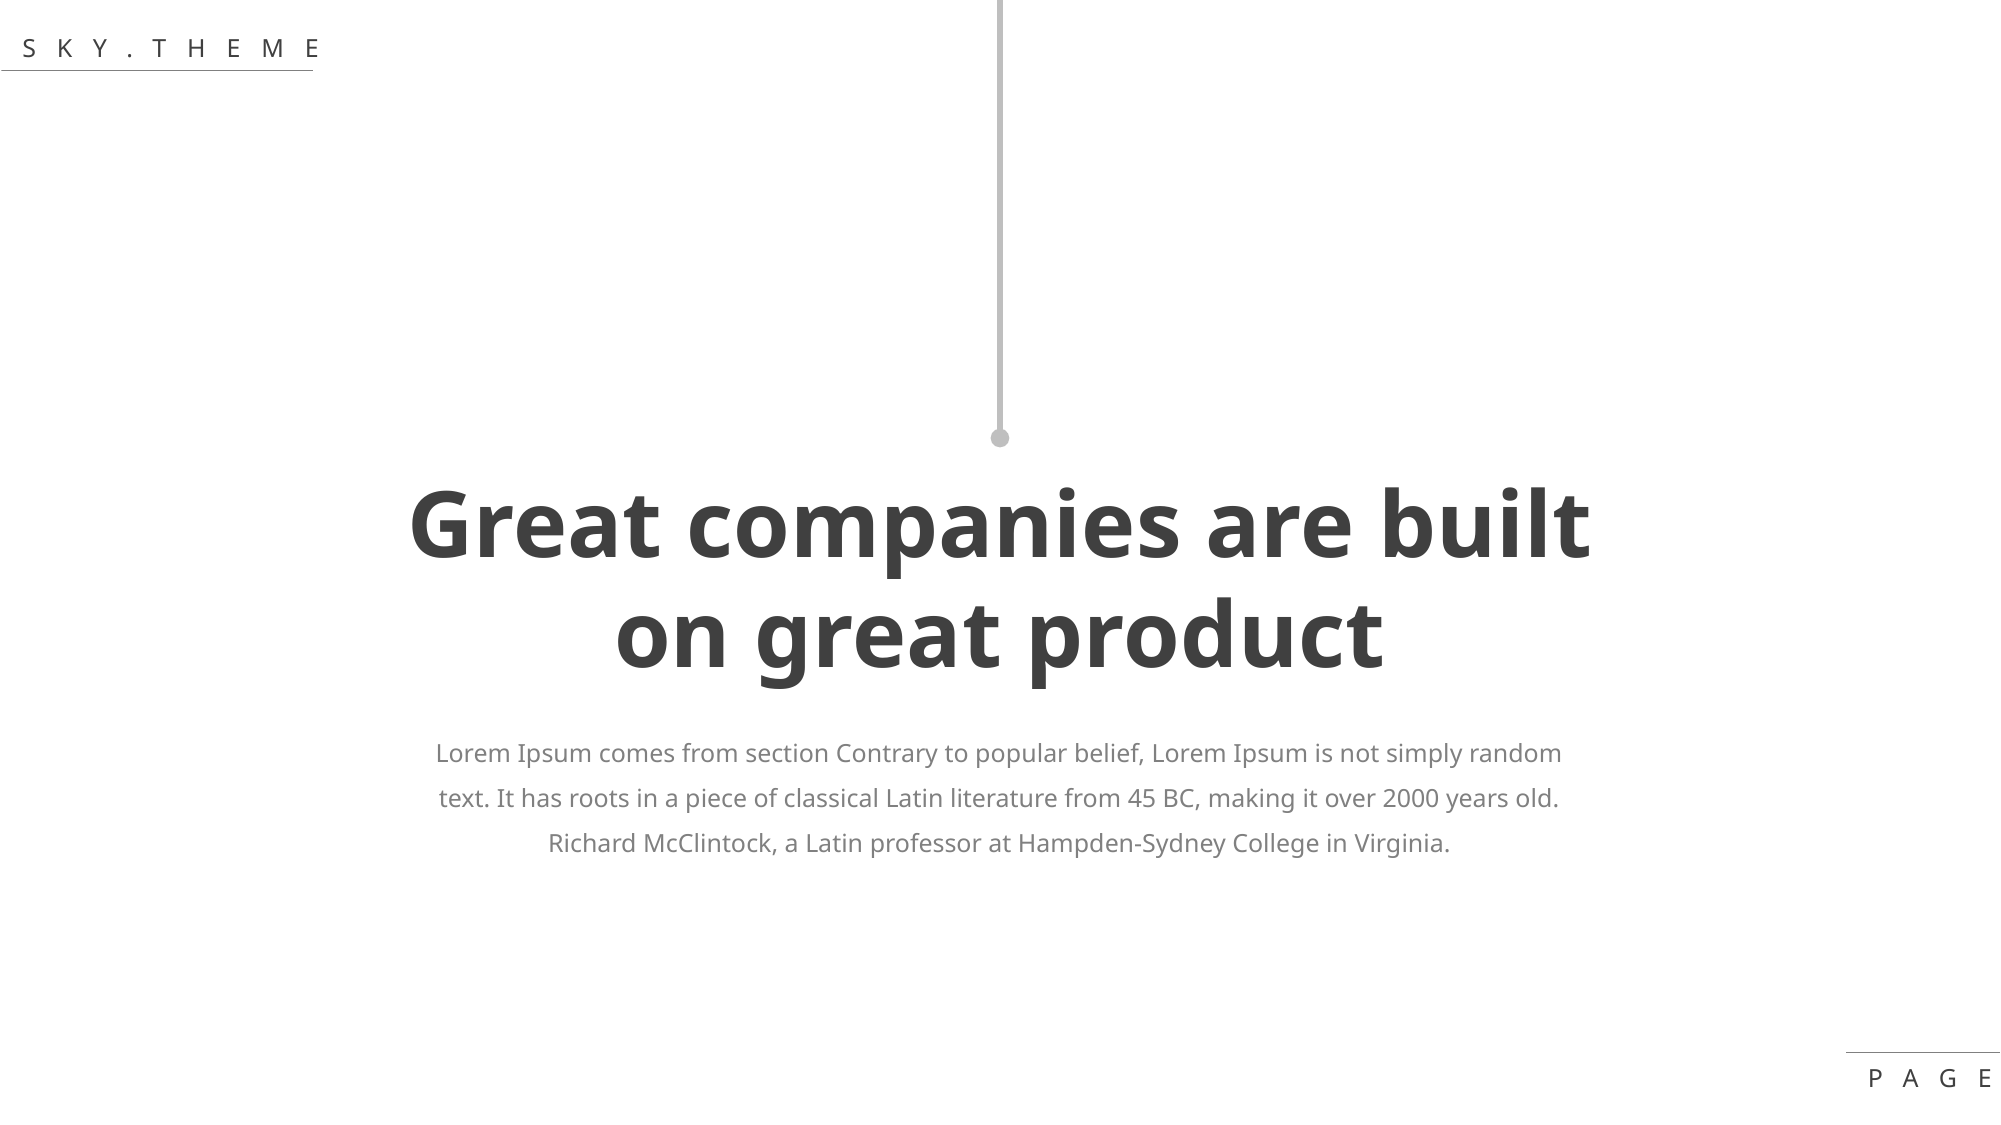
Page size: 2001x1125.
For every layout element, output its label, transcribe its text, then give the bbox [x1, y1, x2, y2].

text_box Lorem Ipsum comes from section Contrary to popular belief, Lorem Ipsum is not simply random text. It has roots in a piece of classical Latin literature from 45 BC, making it over 2000 years old. Richard McClintock, a Latin professor at Hampden-Sydney College in Virginia. [408, 715, 1592, 866]
text_box Great companies are built on great product [392, 458, 1608, 693]
